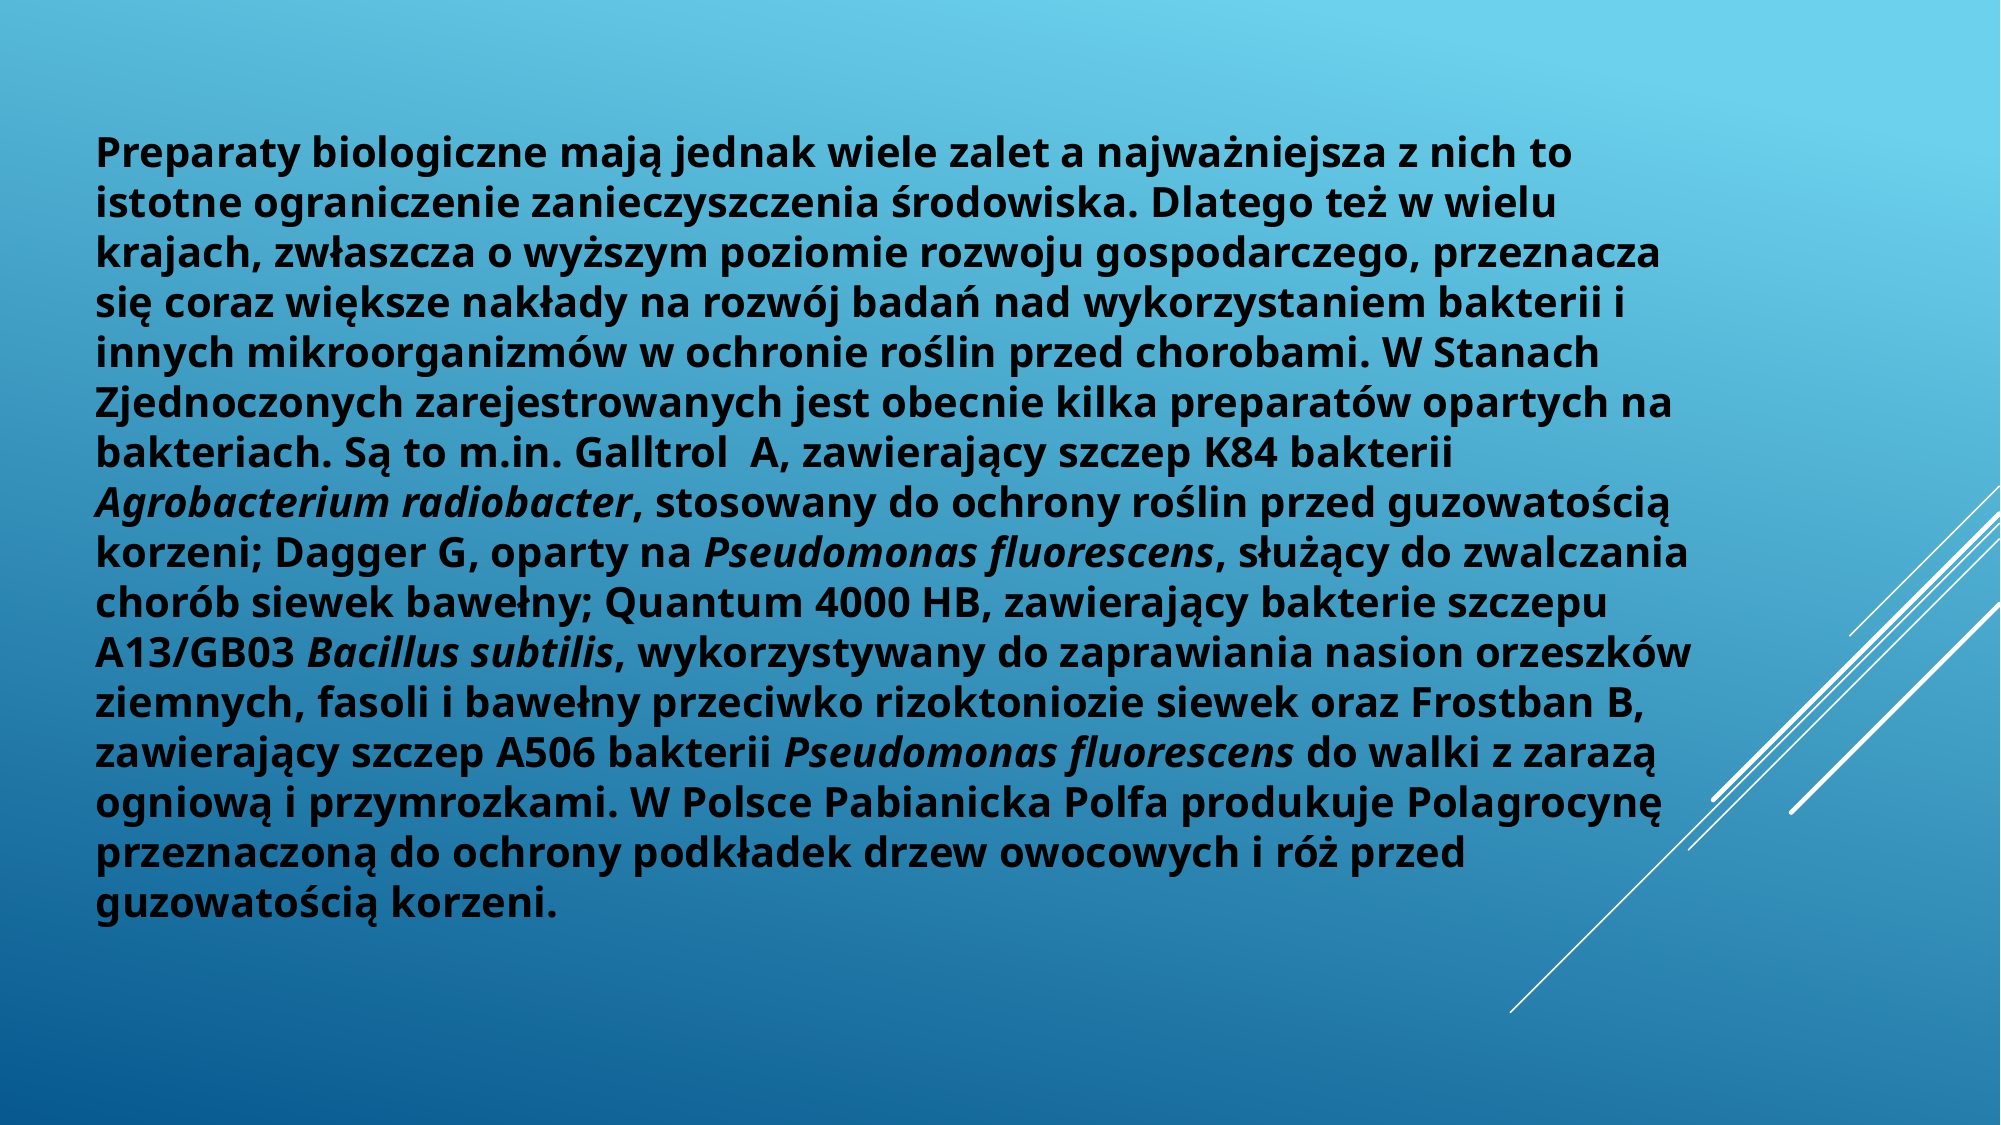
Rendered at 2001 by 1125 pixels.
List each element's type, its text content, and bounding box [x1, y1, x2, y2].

text_box Preparaty biologiczne mają jednak wiele zalet a najważniejsza z nich to istotne ograniczenie zanieczyszczenia środowiska. Dlatego też w wielu krajach, zwłaszcza o wyższym poziomie rozwoju gospodarczego, przeznacza się coraz większe nakłady na rozwój badań nad wykorzystaniem bakterii i innych mikroorganizmów w ochronie roślin przed chorobami. W Stanach Zjednoczonych zarejestrowanych jest obecnie kilka preparatów opartych na bakteriach. Są to m.in. Galltrol A, zawierający szczep K84 bakterii Agrobacterium radiobacter, stosowany do ochrony roślin przed guzowatością korzeni; Dagger G, oparty na Pseudomonas fluorescens, służący do zwalczania chorób siewek bawełny; Quantum 4000 HB, zawierający bakterie szczepu A13/GB03 Bacillus subtilis, wykorzystywany do zaprawiania nasion orzeszków ziemnych, fasoli i bawełny przeciwko rizoktoniozie siewek oraz Frostban B, zawierający szczep A506 bakterii Pseudomonas fluorescens do walki z zarazą ogniową i przymrozkami. W Polsce Pabianicka Polfa produkuje Polagrocynę przeznaczoną do ochrony podkładek drzew owocowych i róż przed guzowatością korzeni. [80, 118, 1745, 934]
